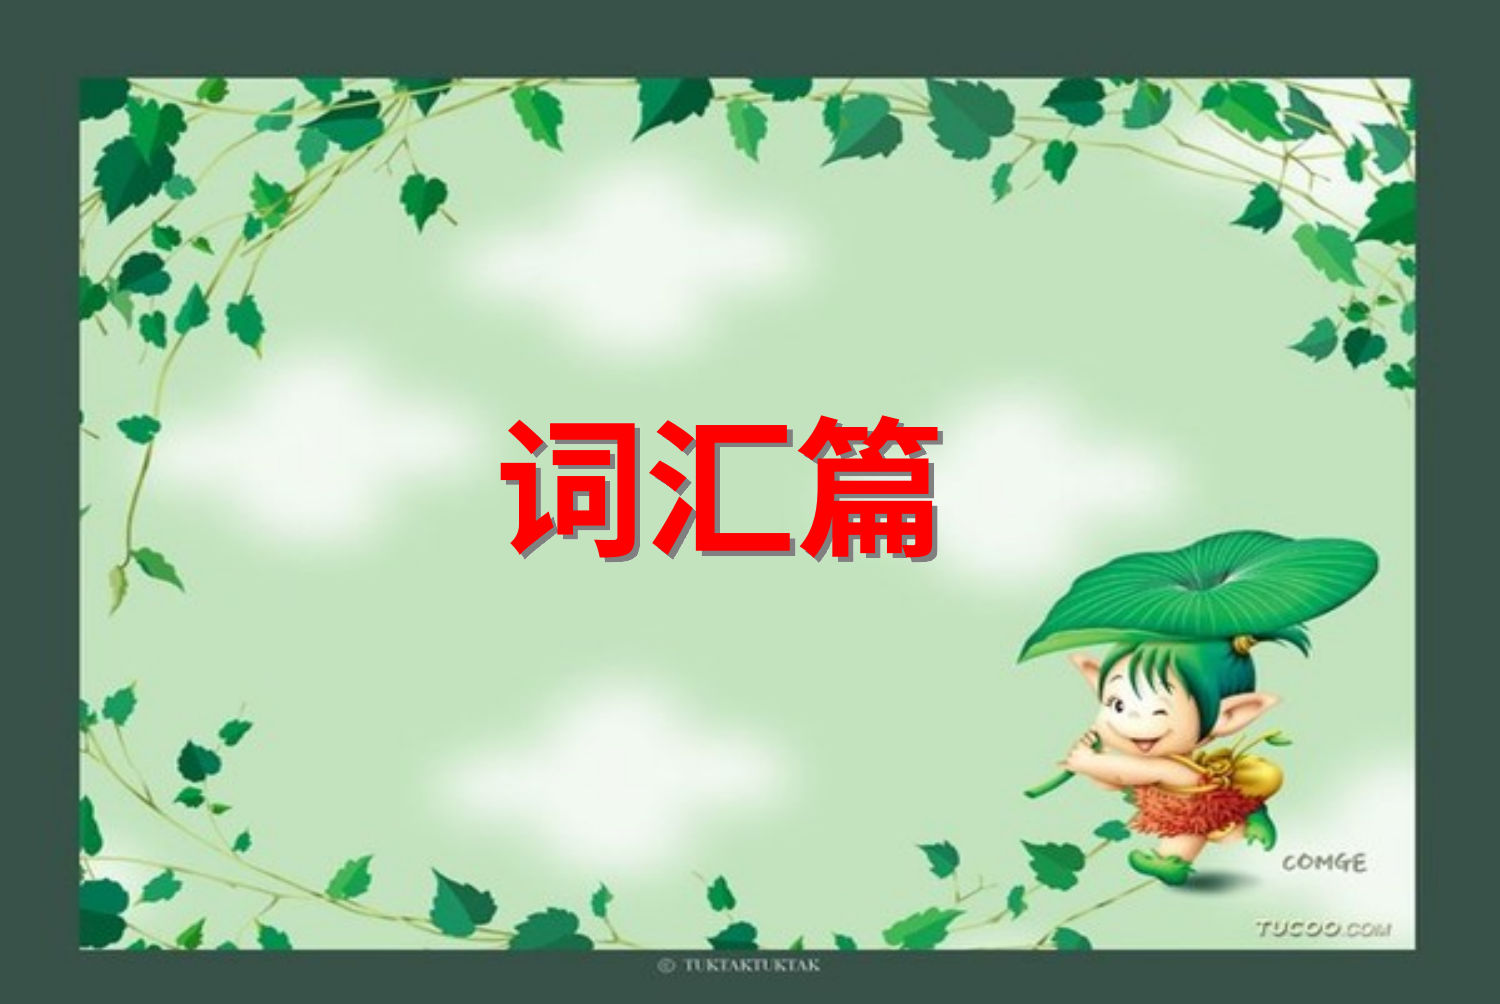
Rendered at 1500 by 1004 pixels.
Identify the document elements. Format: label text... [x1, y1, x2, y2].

list 词汇篇 [183, 407, 1258, 587]
picture [0, 0, 1500, 1004]
